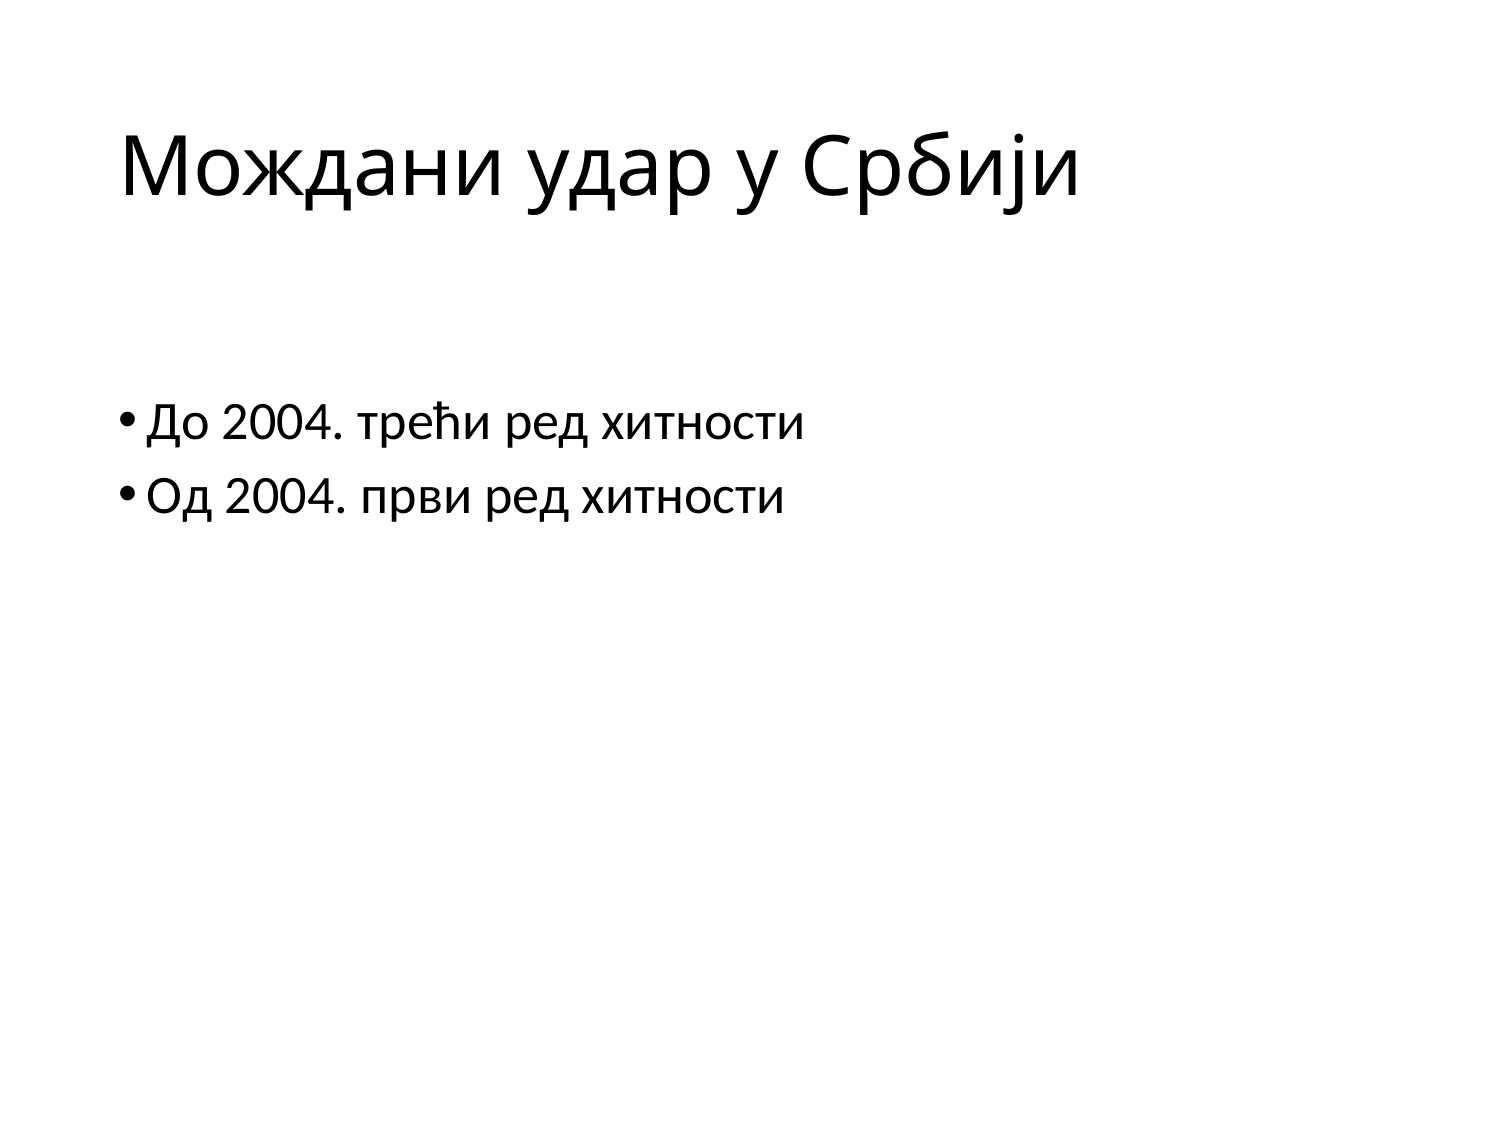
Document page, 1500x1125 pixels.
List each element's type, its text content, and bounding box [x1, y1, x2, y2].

list До 2004. трећи ред хитности Од 2004. први ред хитности [103, 385, 1397, 1100]
title Мождани удар у Србији [103, 59, 1397, 278]
